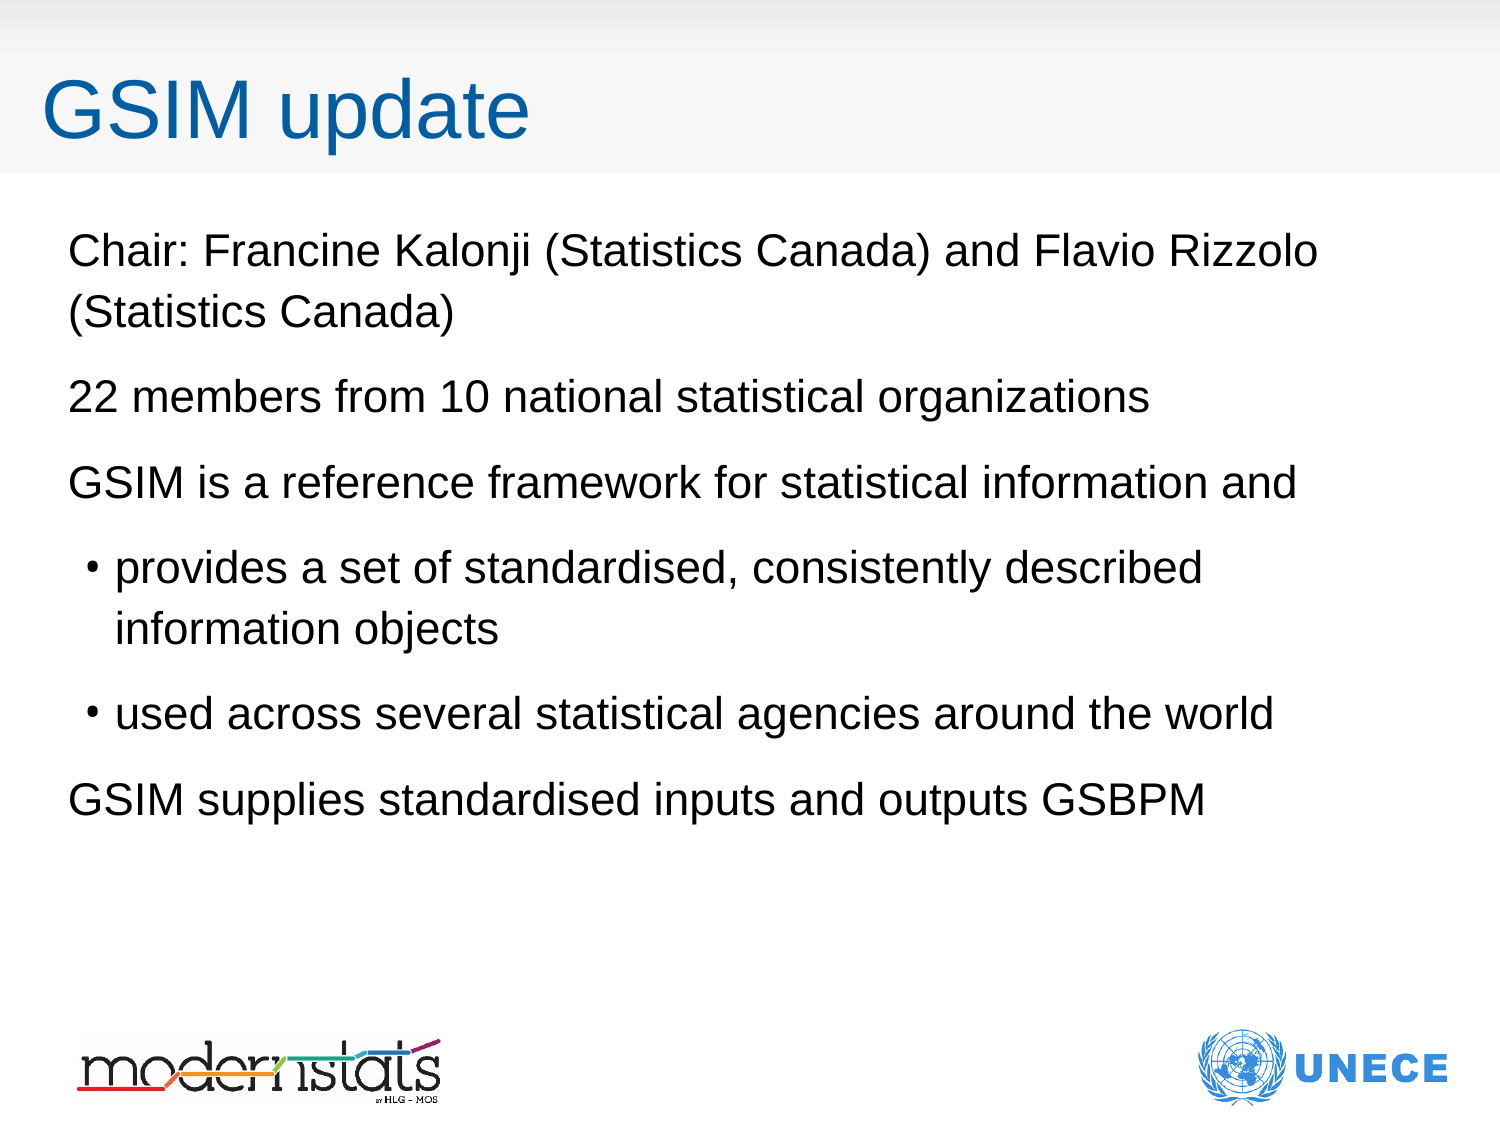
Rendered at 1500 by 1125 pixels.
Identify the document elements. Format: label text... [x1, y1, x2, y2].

picture [1198, 1029, 1447, 1106]
text_box Chair: Francine Kalonji (Statistics Canada) and Flavio Rizzolo (Statistics Canada) 22 members from 10 national statistical organizations GSIM is a reference framework for statistical information and provides a set of standardised, consistently described information objects used across several statistical agencies around the world GSIM supplies standardised inputs and outputs GSBPM [53, 208, 1447, 832]
picture [76, 1034, 441, 1106]
title GSIM update [41, 33, 1459, 157]
